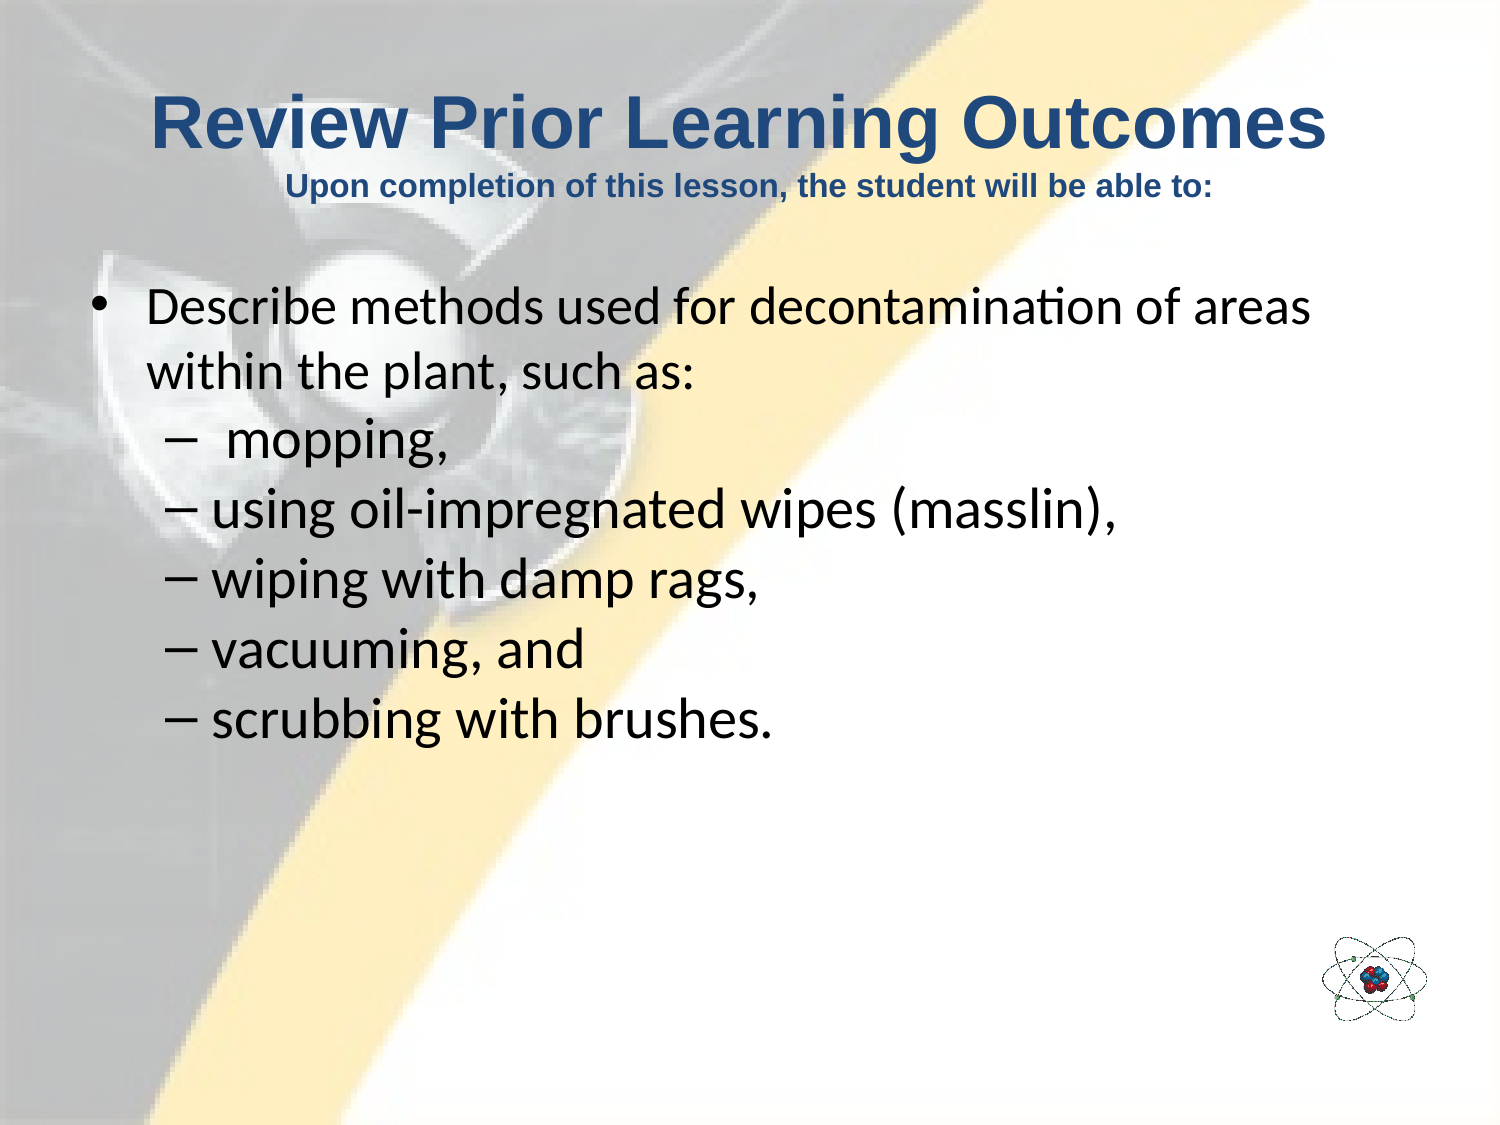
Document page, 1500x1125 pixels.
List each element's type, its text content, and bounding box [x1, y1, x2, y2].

list Describe methods used for decontamination of areas within the plant, such as: mopping, using oil-impregnated wipes (masslin), wiping with damp rags, vacuuming, and scrubbing with brushes. [75, 262, 1425, 1025]
title Review Prior Learning Outcomes Upon completion of this lesson, the student will be able to: [75, 45, 1425, 233]
